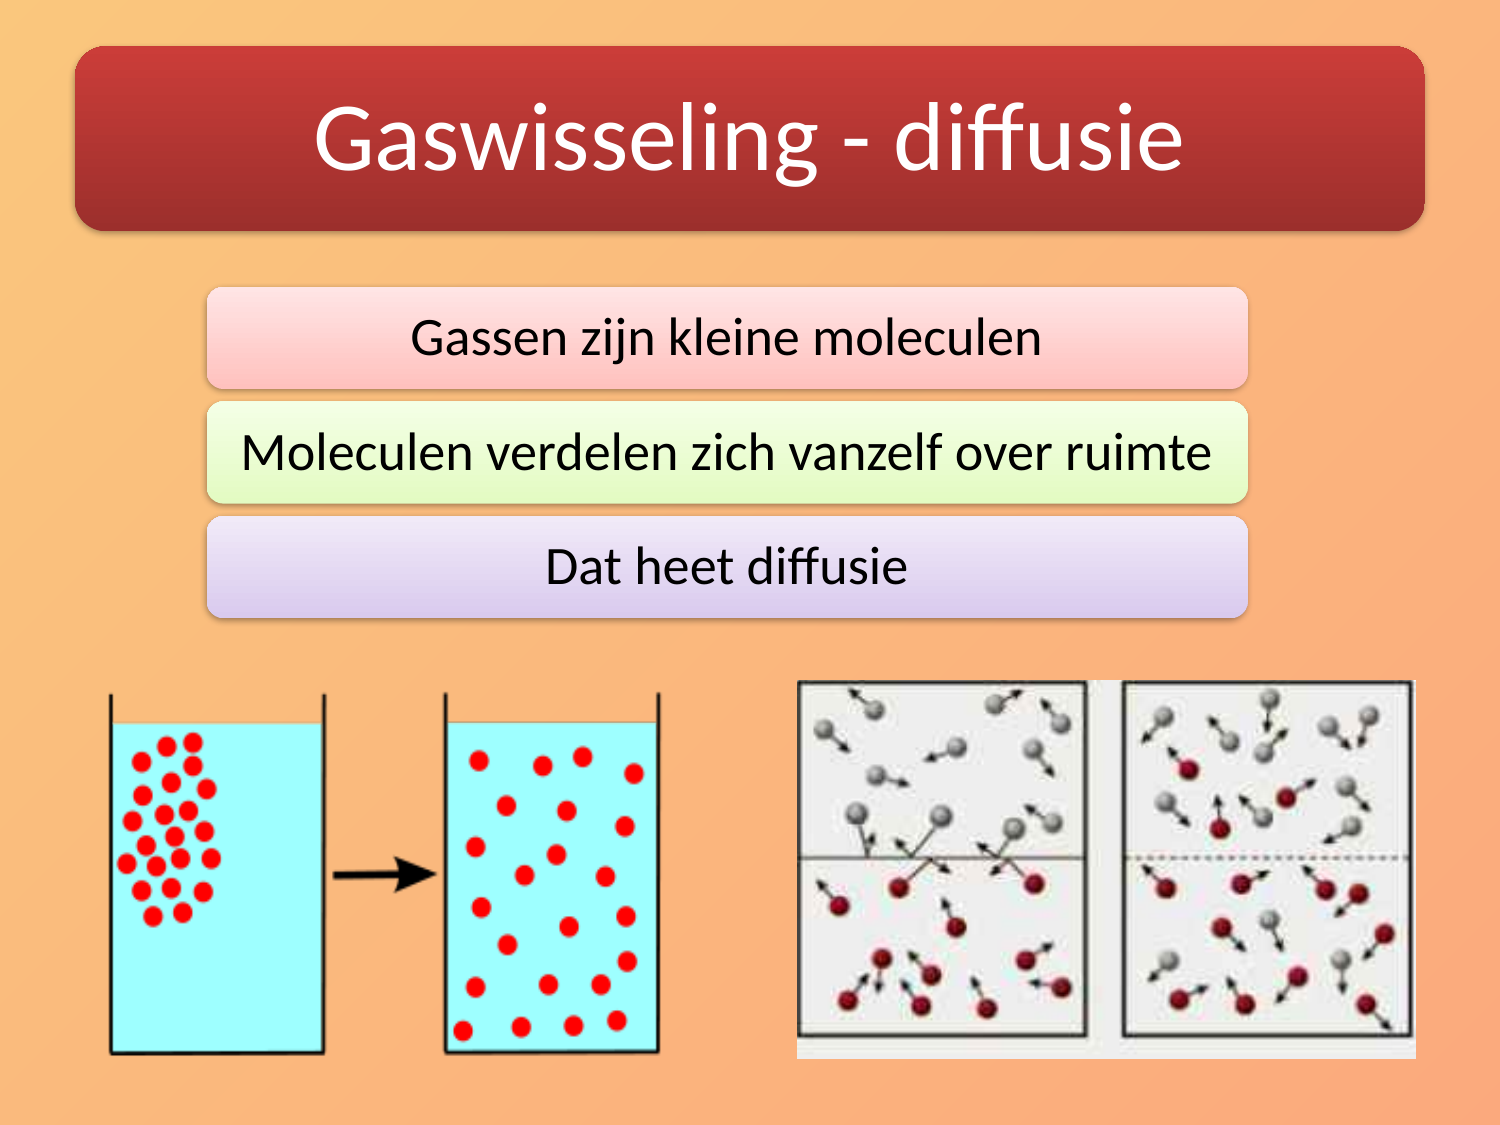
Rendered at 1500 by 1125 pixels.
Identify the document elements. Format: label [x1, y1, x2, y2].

list [206, 266, 1249, 639]
picture [100, 680, 668, 1071]
text_box [74, 44, 1426, 233]
text_box [0, 0, 775, 195]
picture [796, 680, 1416, 1059]
